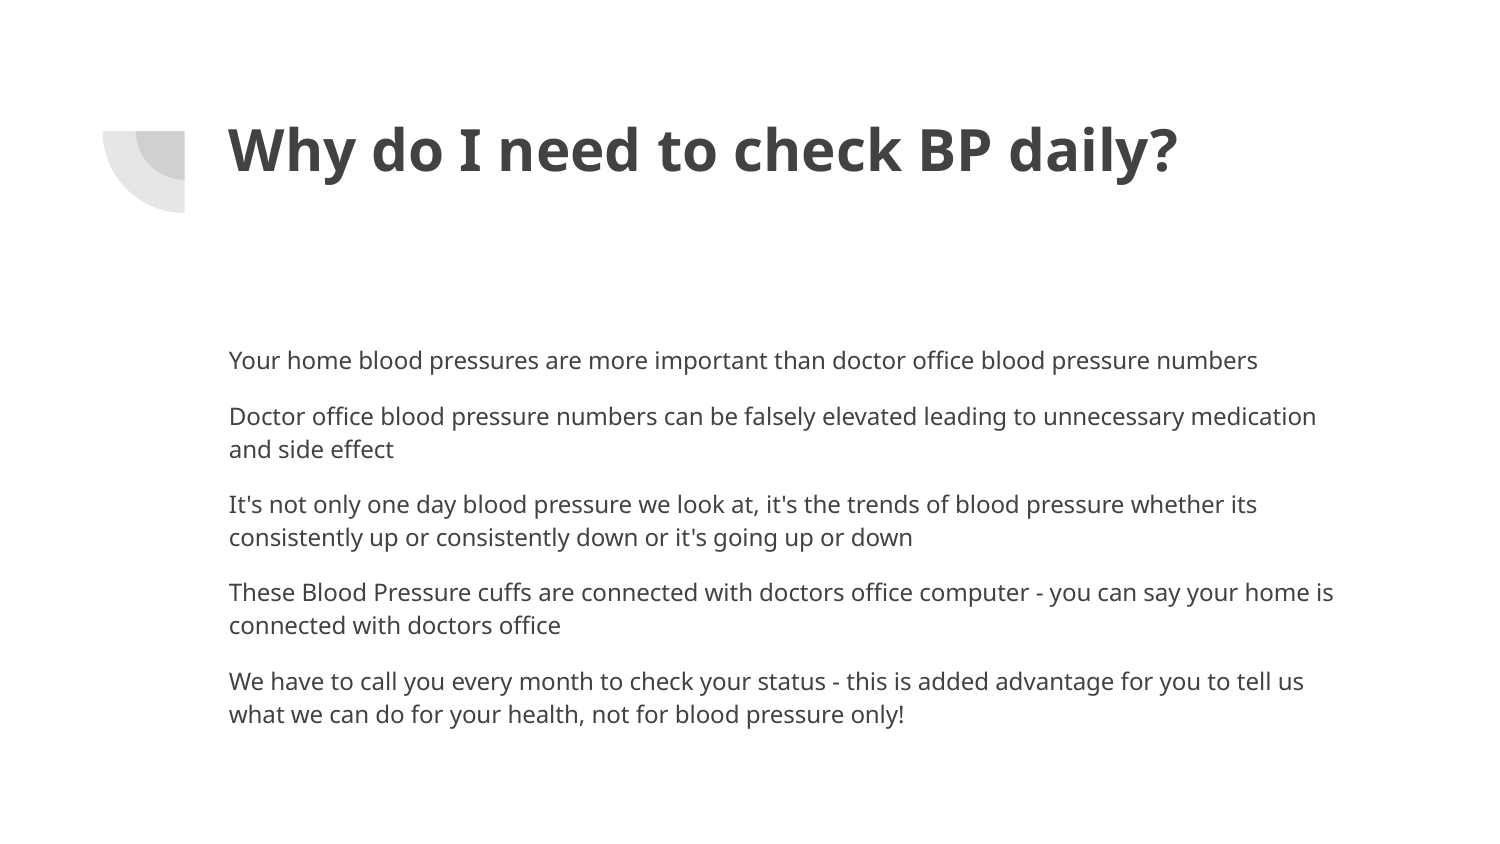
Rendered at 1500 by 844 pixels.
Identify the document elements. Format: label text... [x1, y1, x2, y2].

title Why do I need to check BP daily? [213, 98, 1368, 263]
list Your home blood pressures are more important than doctor office blood pressure numbers Doctor office blood pressure numbers can be falsely elevated leading to unnecessary medication and side effect It's not only one day blood pressure we look at, it's the trends of blood pressure whether its consistently up or consistently down or it's going up or down These Blood Pressure cuffs are connected with doctors office computer - you can say your home is connected with doctors office We have to call you every month to check your status - this is added advantage for you to tell us what we can do for your health, not for blood pressure only! [213, 326, 1368, 744]
